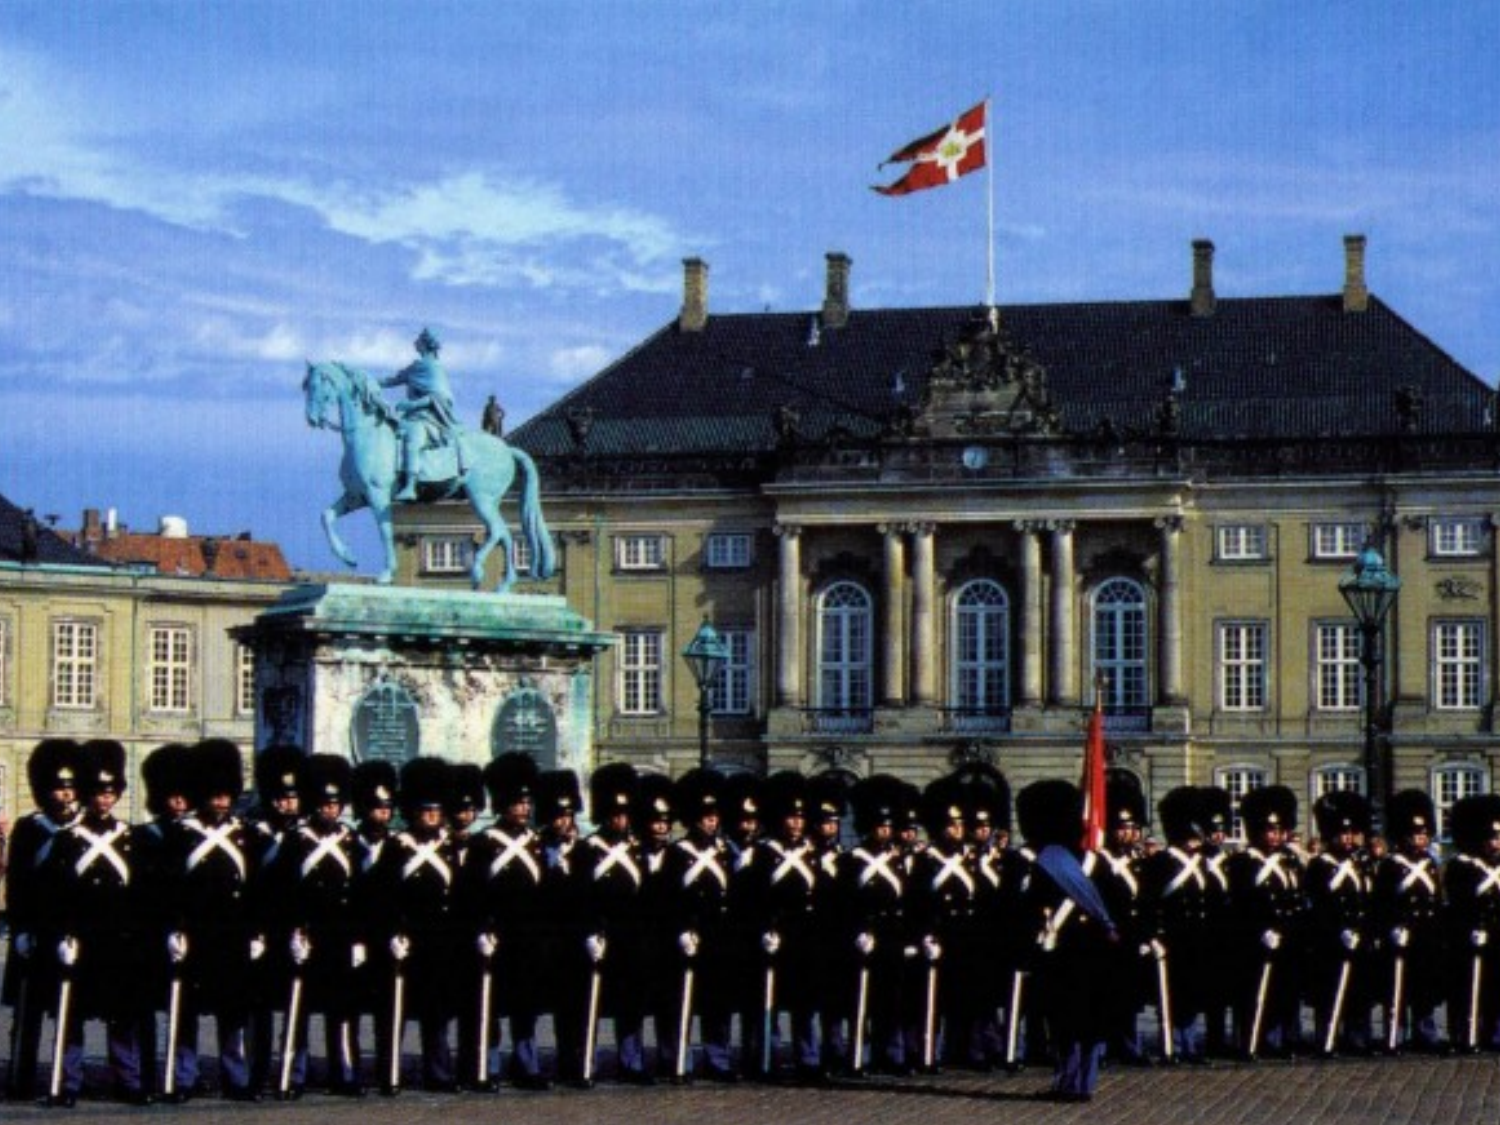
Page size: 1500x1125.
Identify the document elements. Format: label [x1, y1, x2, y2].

list [0, 0, 1500, 1125]
